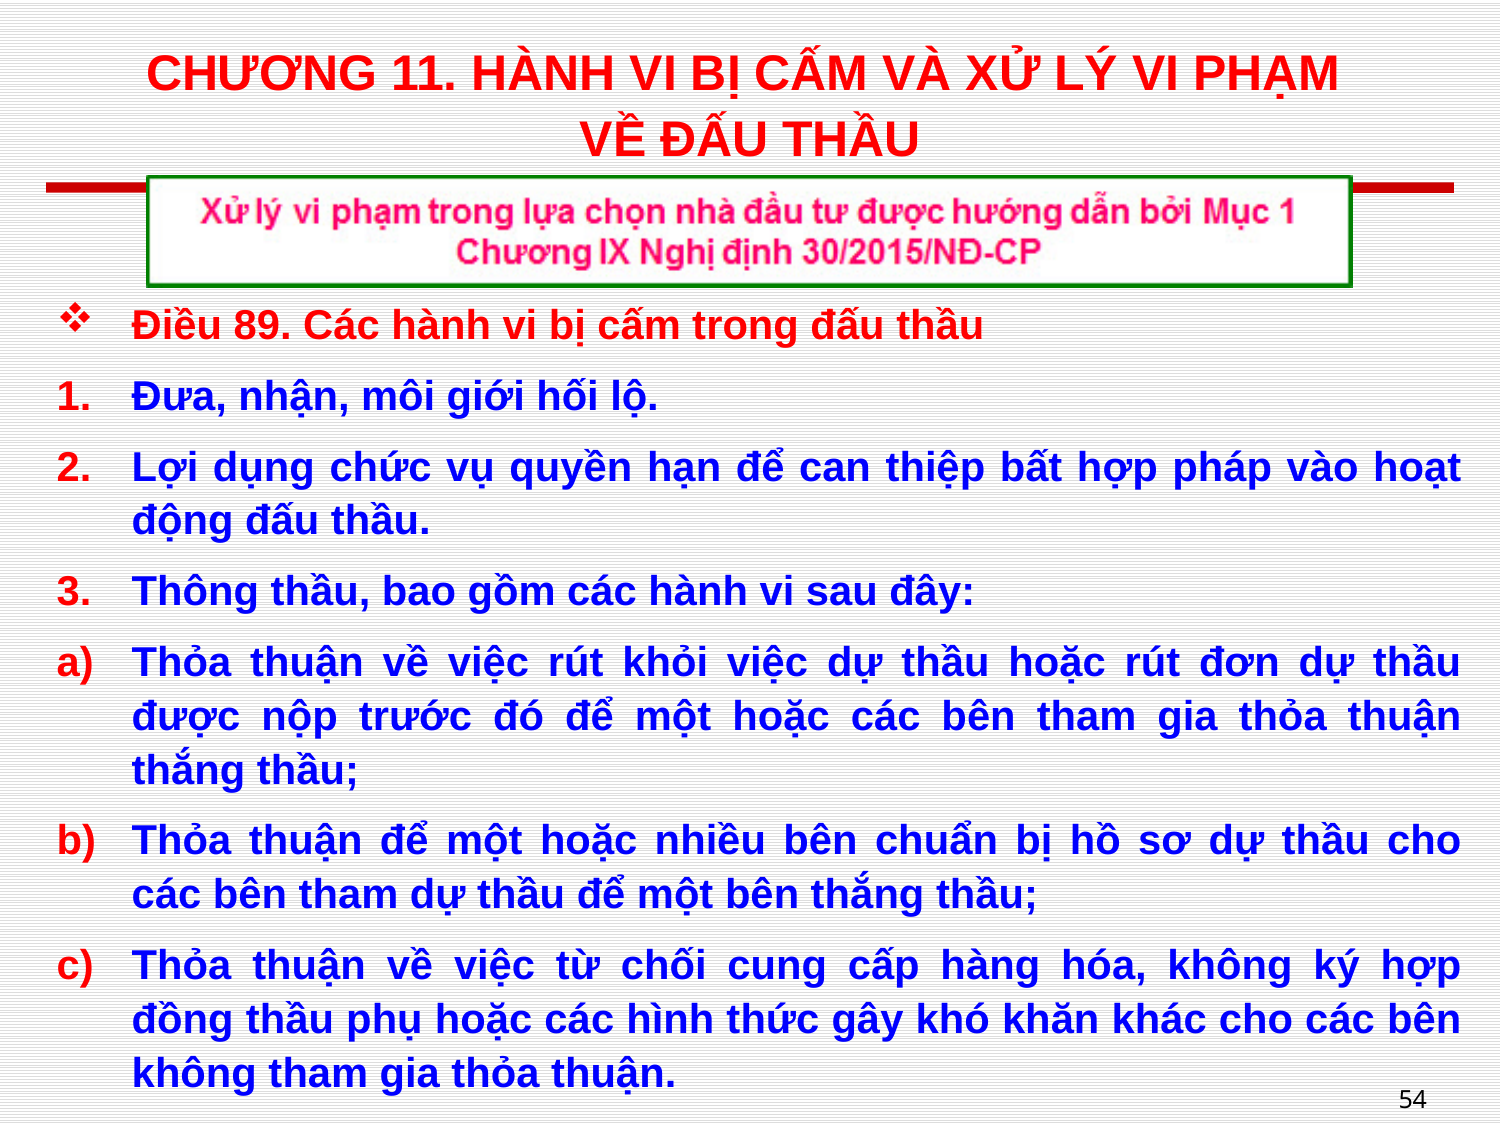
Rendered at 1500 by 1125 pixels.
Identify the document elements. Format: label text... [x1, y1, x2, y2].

title CHƯƠNG 11. HÀNH VI BỊ CẤM VÀ XỬ LÝ VI PHẠM VỀ ĐẤU THẦU [38, 24, 1463, 175]
picture [146, 175, 1354, 288]
text_box Điều 89. Các hành vi bị cấm trong đấu thầu Đưa, nhận, môi giới hối lộ. Lợi dụng chức vụ quyền hạn để can thiệp bất hợp pháp vào hoạt động đấu thầu. Thông thầu, bao gồm các hành vi sau đây: Thỏa thuận về việc rút khỏi việc dự thầu hoặc rút đơn dự thầu được nộp trước đó để một hoặc các bên tham gia thỏa thuận thắng thầu; Thỏa thuận để một hoặc nhiều bên chuẩn bị hồ sơ dự thầu cho các bên tham dự thầu để một bên thắng thầu; Thỏa thuận về việc từ chối cung cấp hàng hóa, không ký hợp đồng thầu phụ hoặc các hình thức gây khó khăn khác cho các bên không tham gia thỏa thuận. [23, 199, 1477, 1088]
